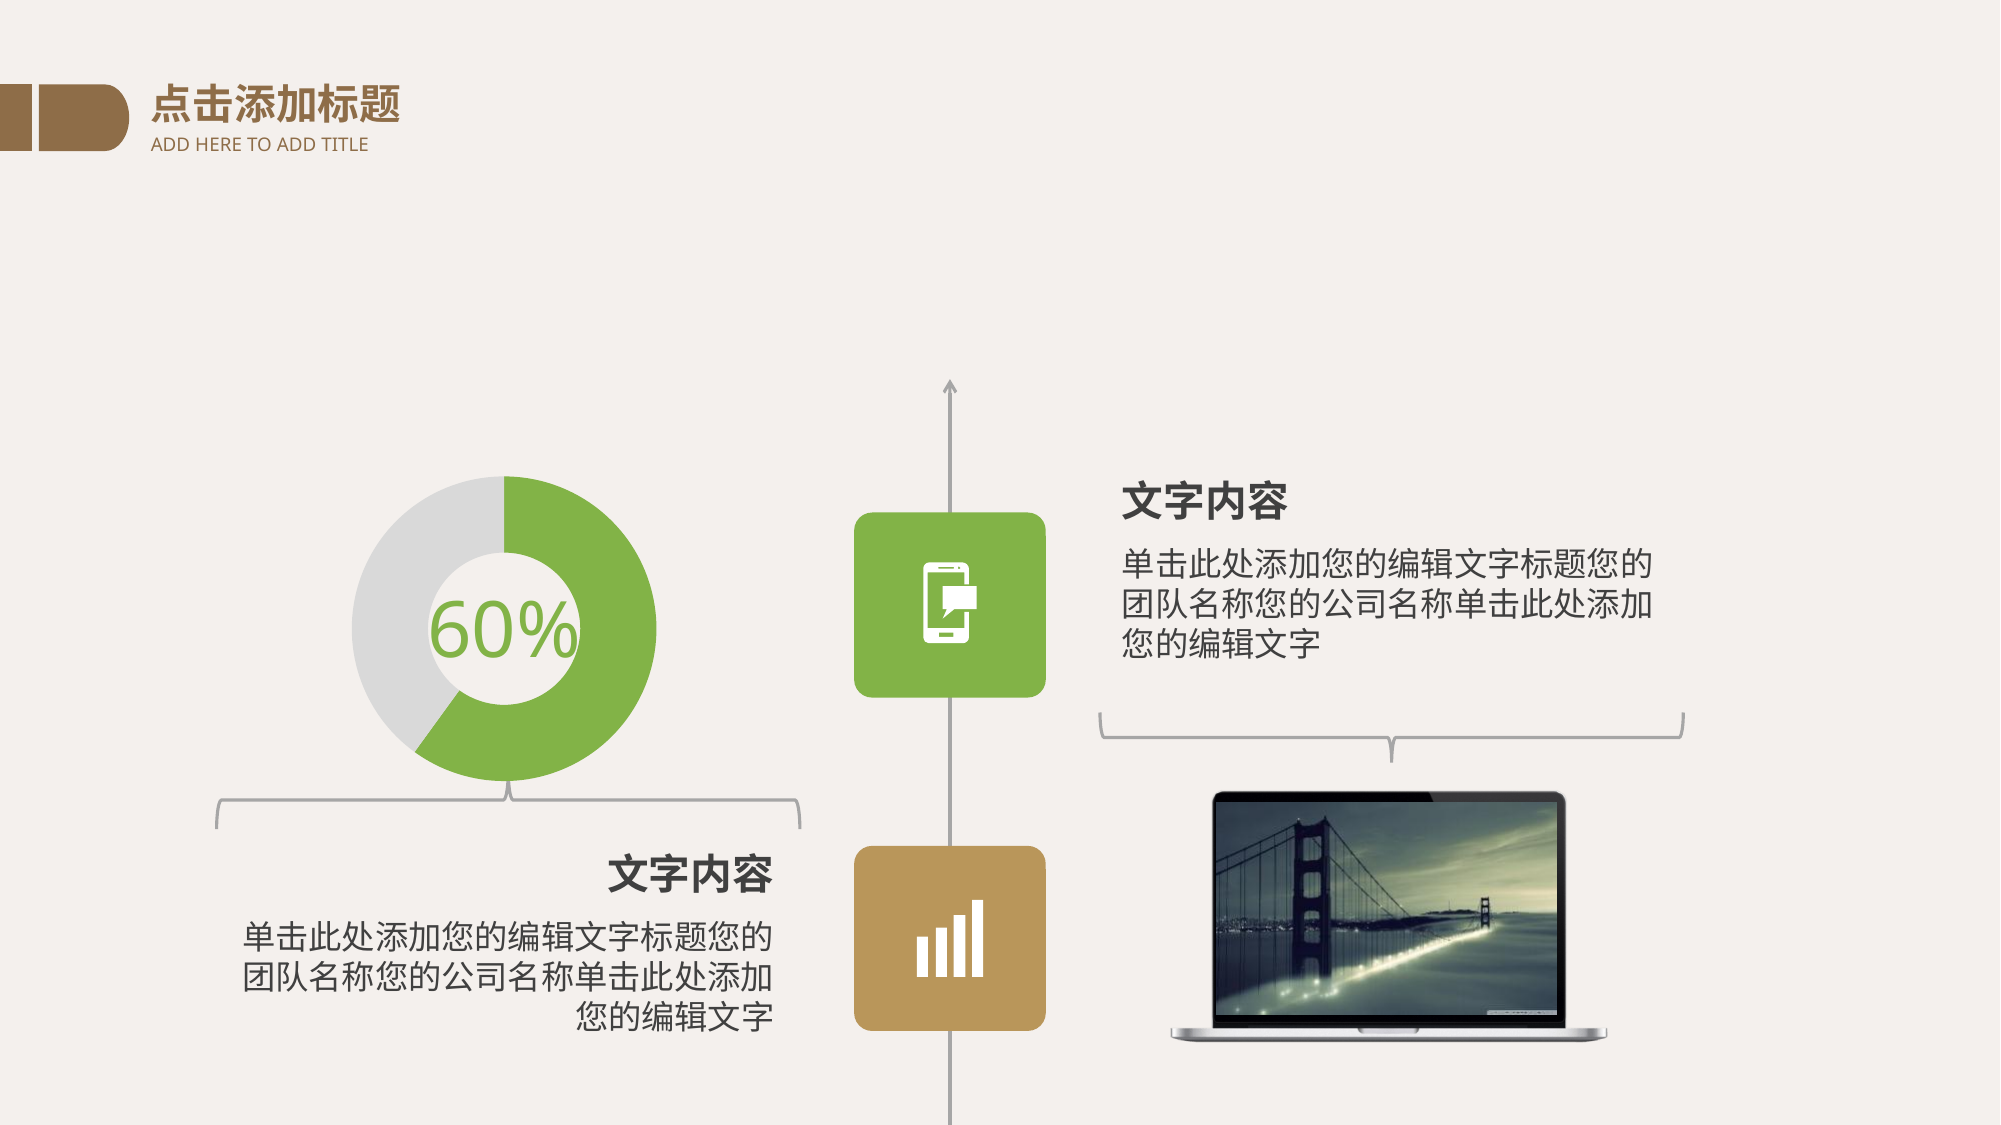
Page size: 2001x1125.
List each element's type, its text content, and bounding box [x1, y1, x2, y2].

text_box [216, 788, 801, 830]
text_box [853, 844, 949, 1033]
text_box 文字内容 [1107, 467, 1380, 583]
chart [316, 470, 692, 788]
text_box 文字内容 [516, 840, 789, 956]
picture [1151, 769, 1632, 1061]
text_box [951, 844, 1047, 1032]
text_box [0, 69, 439, 164]
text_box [916, 899, 984, 977]
text_box [951, 511, 1047, 699]
text_box 单击此处添加您的编辑文字标题您的团队名称您的公司名称单击此处添加您的编辑文字 [212, 908, 790, 1044]
text_box [1099, 712, 1684, 763]
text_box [923, 562, 977, 644]
text_box 单击此处添加您的编辑文字标题您的团队名称您的公司名称单击此处添加您的编辑文字 [1107, 535, 1684, 671]
text_box [853, 511, 949, 699]
